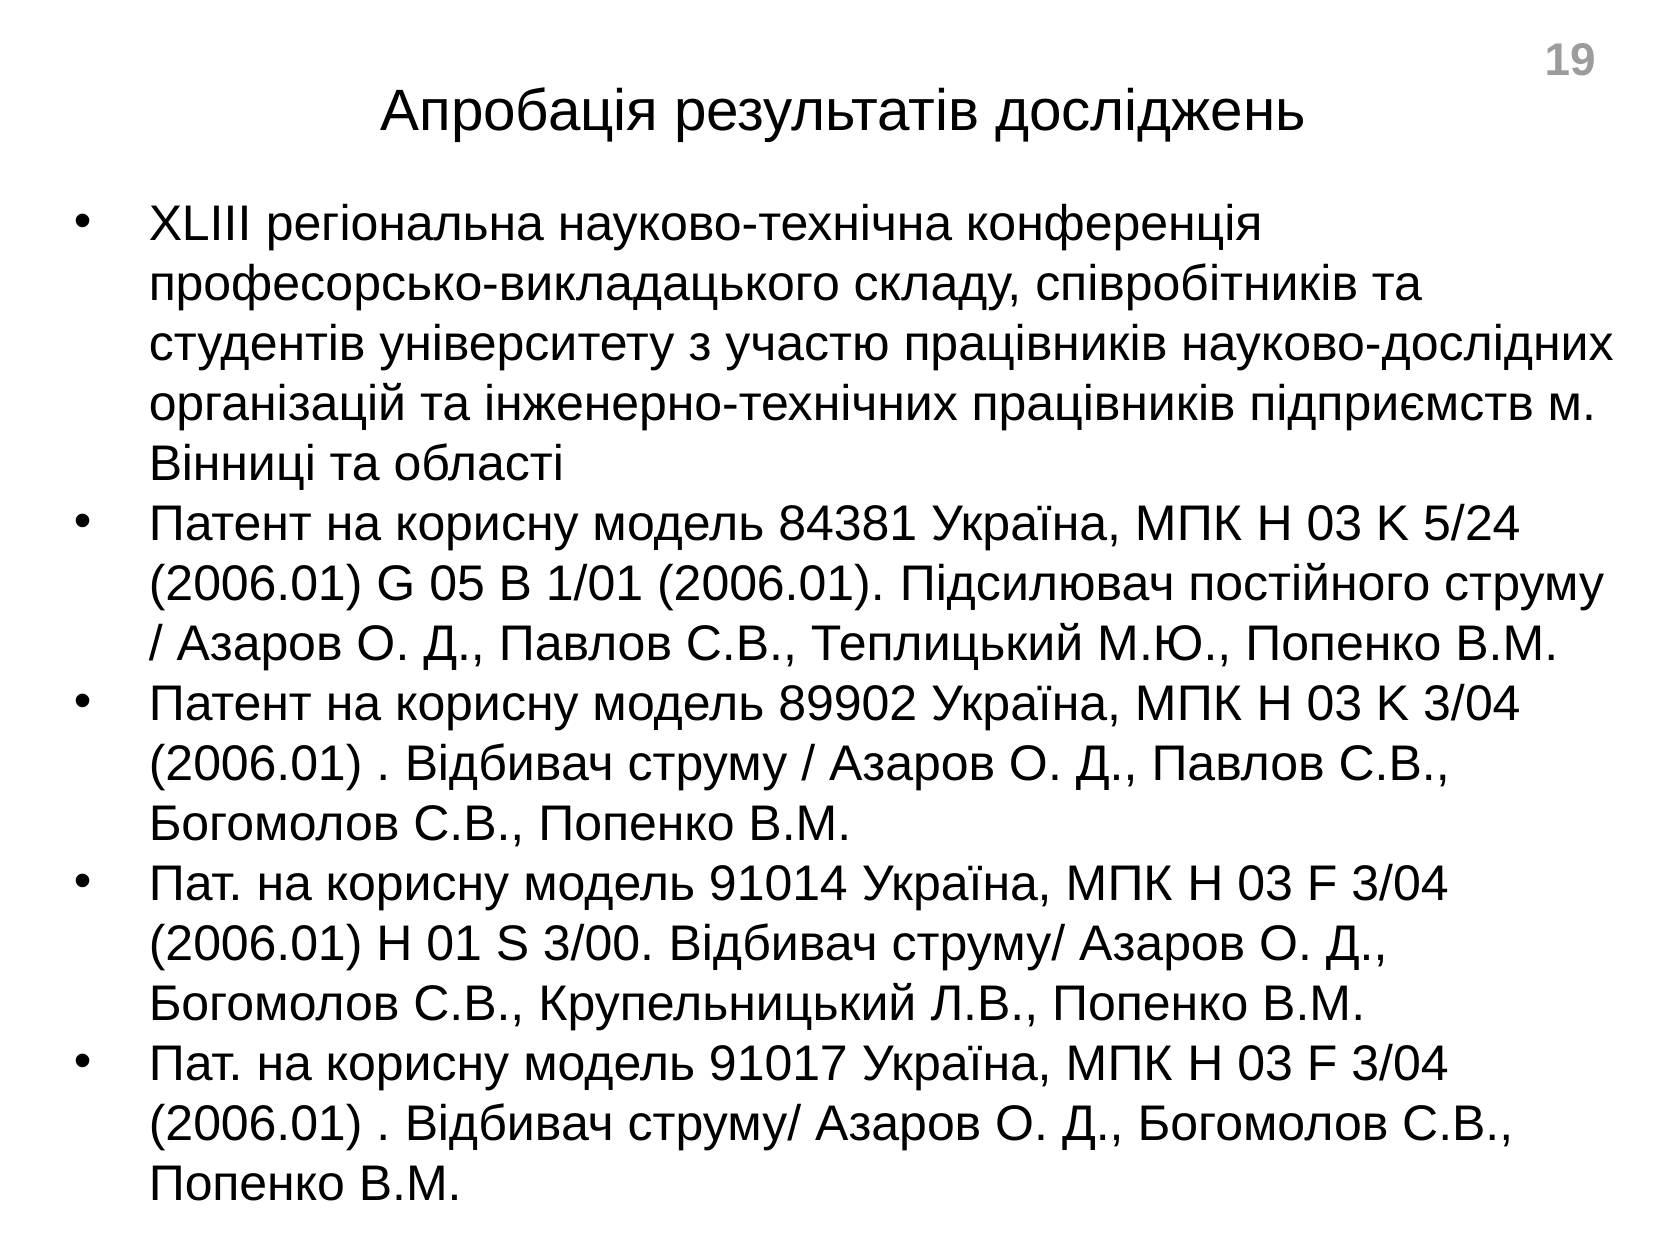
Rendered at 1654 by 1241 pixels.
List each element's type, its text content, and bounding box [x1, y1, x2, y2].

text_box Апробація результатів досліджень [366, 64, 1441, 150]
text_box XLIII регіональна науково-технічна конференція професорсько-викладацького складу, співробітників та студентів університету з участю працівників науково-дослідних організацій та інженерно-технічних працівників підприємств м. Вінниці та області Патент на корисну модель 84381 Україна, МПК H 03 K 5/24 (2006.01) G 05 B 1/01 (2006.01). Підсилювач постійного струму / Азаров О. Д., Павлов С.В., Теплицький М.Ю., Попенко В.М. Патент на корисну модель 89902 Україна, МПК H 03 K 3/04 (2006.01) . Відбивач струму / Азаров О. Д., Павлов С.В., Богомолов С.В., Попенко В.М. Пат. на корисну модель 91014 Україна, МПК H 03 F 3/04 (2006.01) H 01 S 3/00. Відбивач струму/ Азаров О. Д., Богомолов С.В., Крупельницький Л.В., Попенко В.М. Пат. на корисну модель 91017 Україна, МПК H 03 F 3/04 (2006.01) . Відбивач струму/ Азаров О. Д., Богомолов С.В., Попенко В.М. [58, 182, 1630, 1218]
